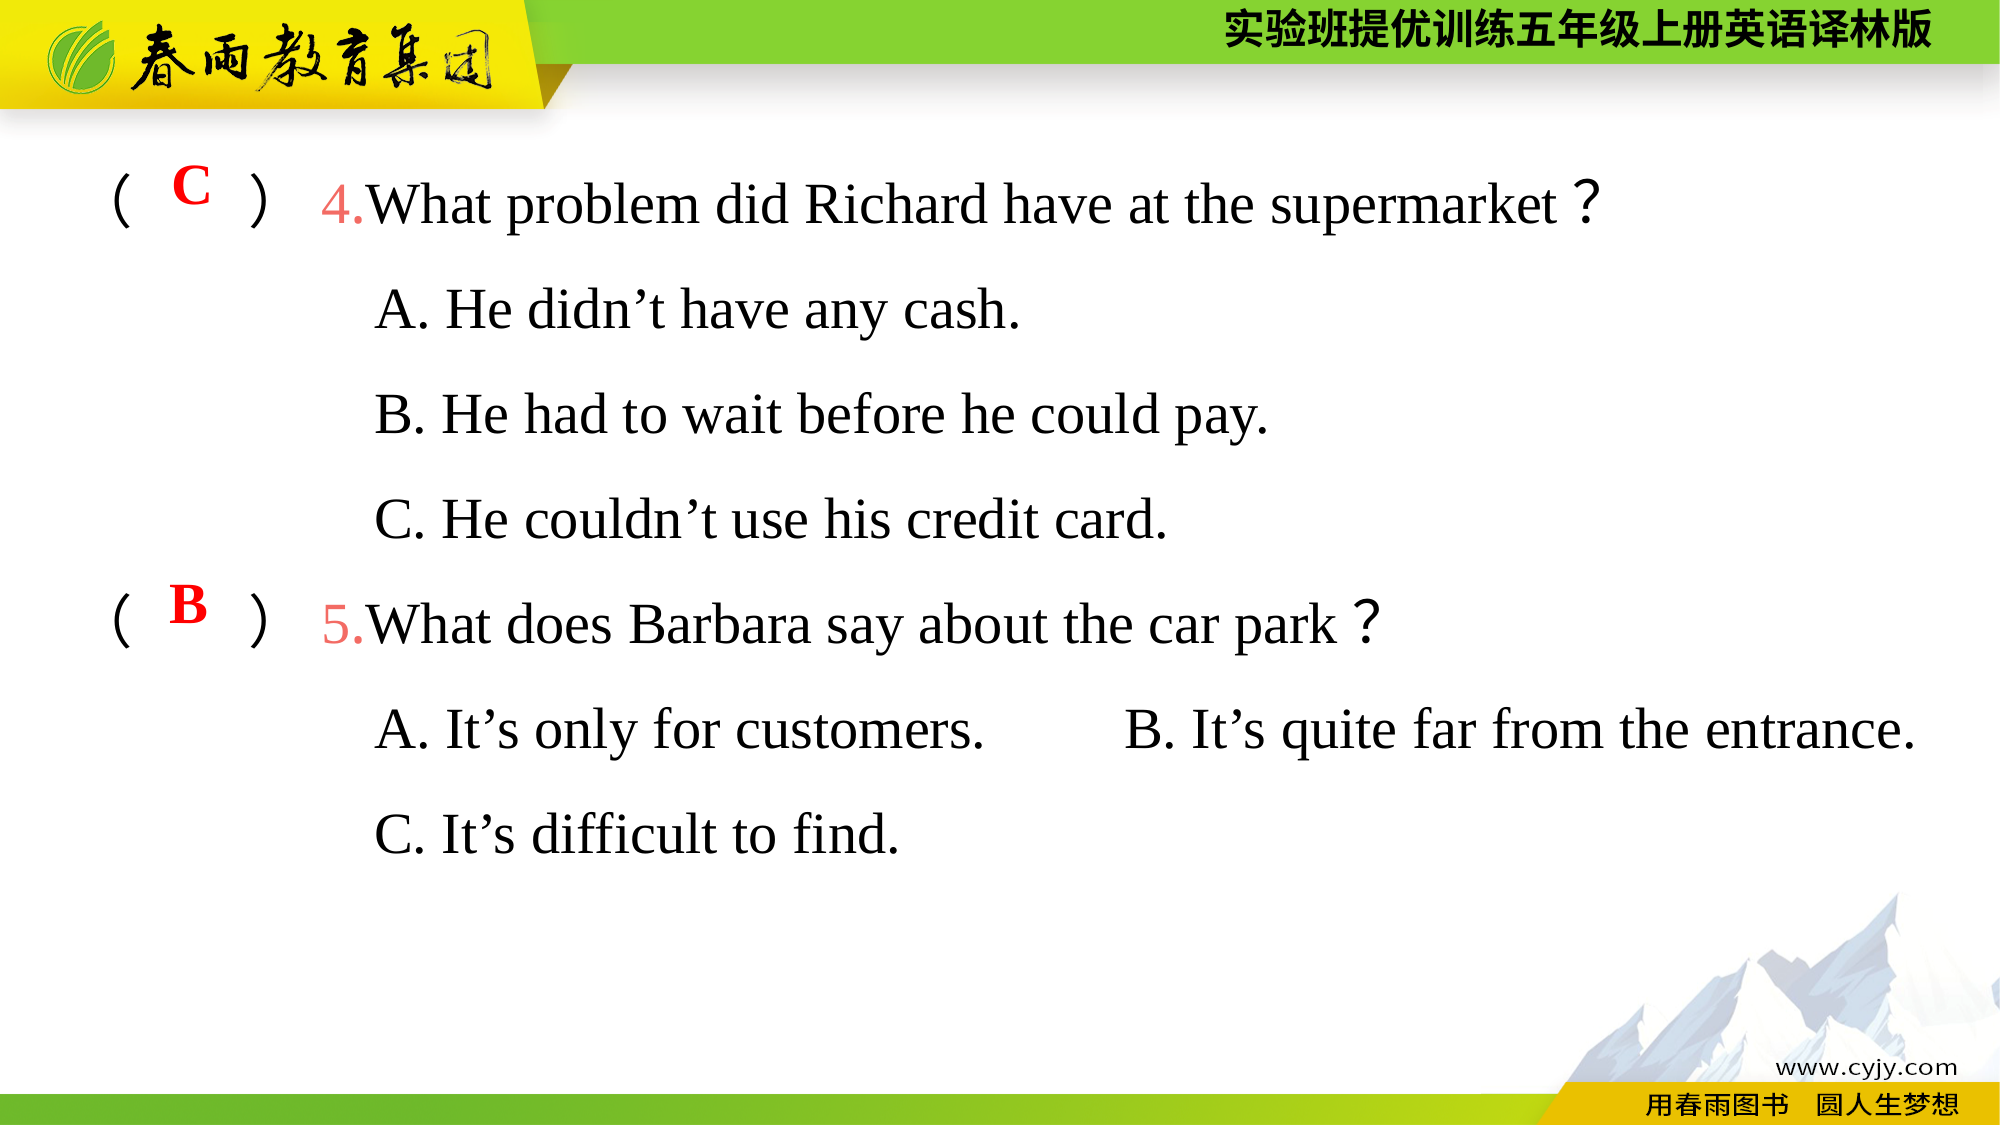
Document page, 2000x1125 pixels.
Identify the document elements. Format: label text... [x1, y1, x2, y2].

list （ ）4.What problem did Richard have at the supermarket？ A. He didn’t have any cash. B. He had to wait before he could pay. C. He couldn’t use his credit card. [59, 122, 1944, 542]
text_box （ ）5.What does Barbara say about the car park？ A. It’s only for customers. B. It’s quite far from the entrance. C. It’s difficult to find. [59, 542, 1944, 873]
picture [0, 0, 2000, 1125]
text_box C [156, 138, 228, 224]
text_box B [154, 557, 224, 643]
